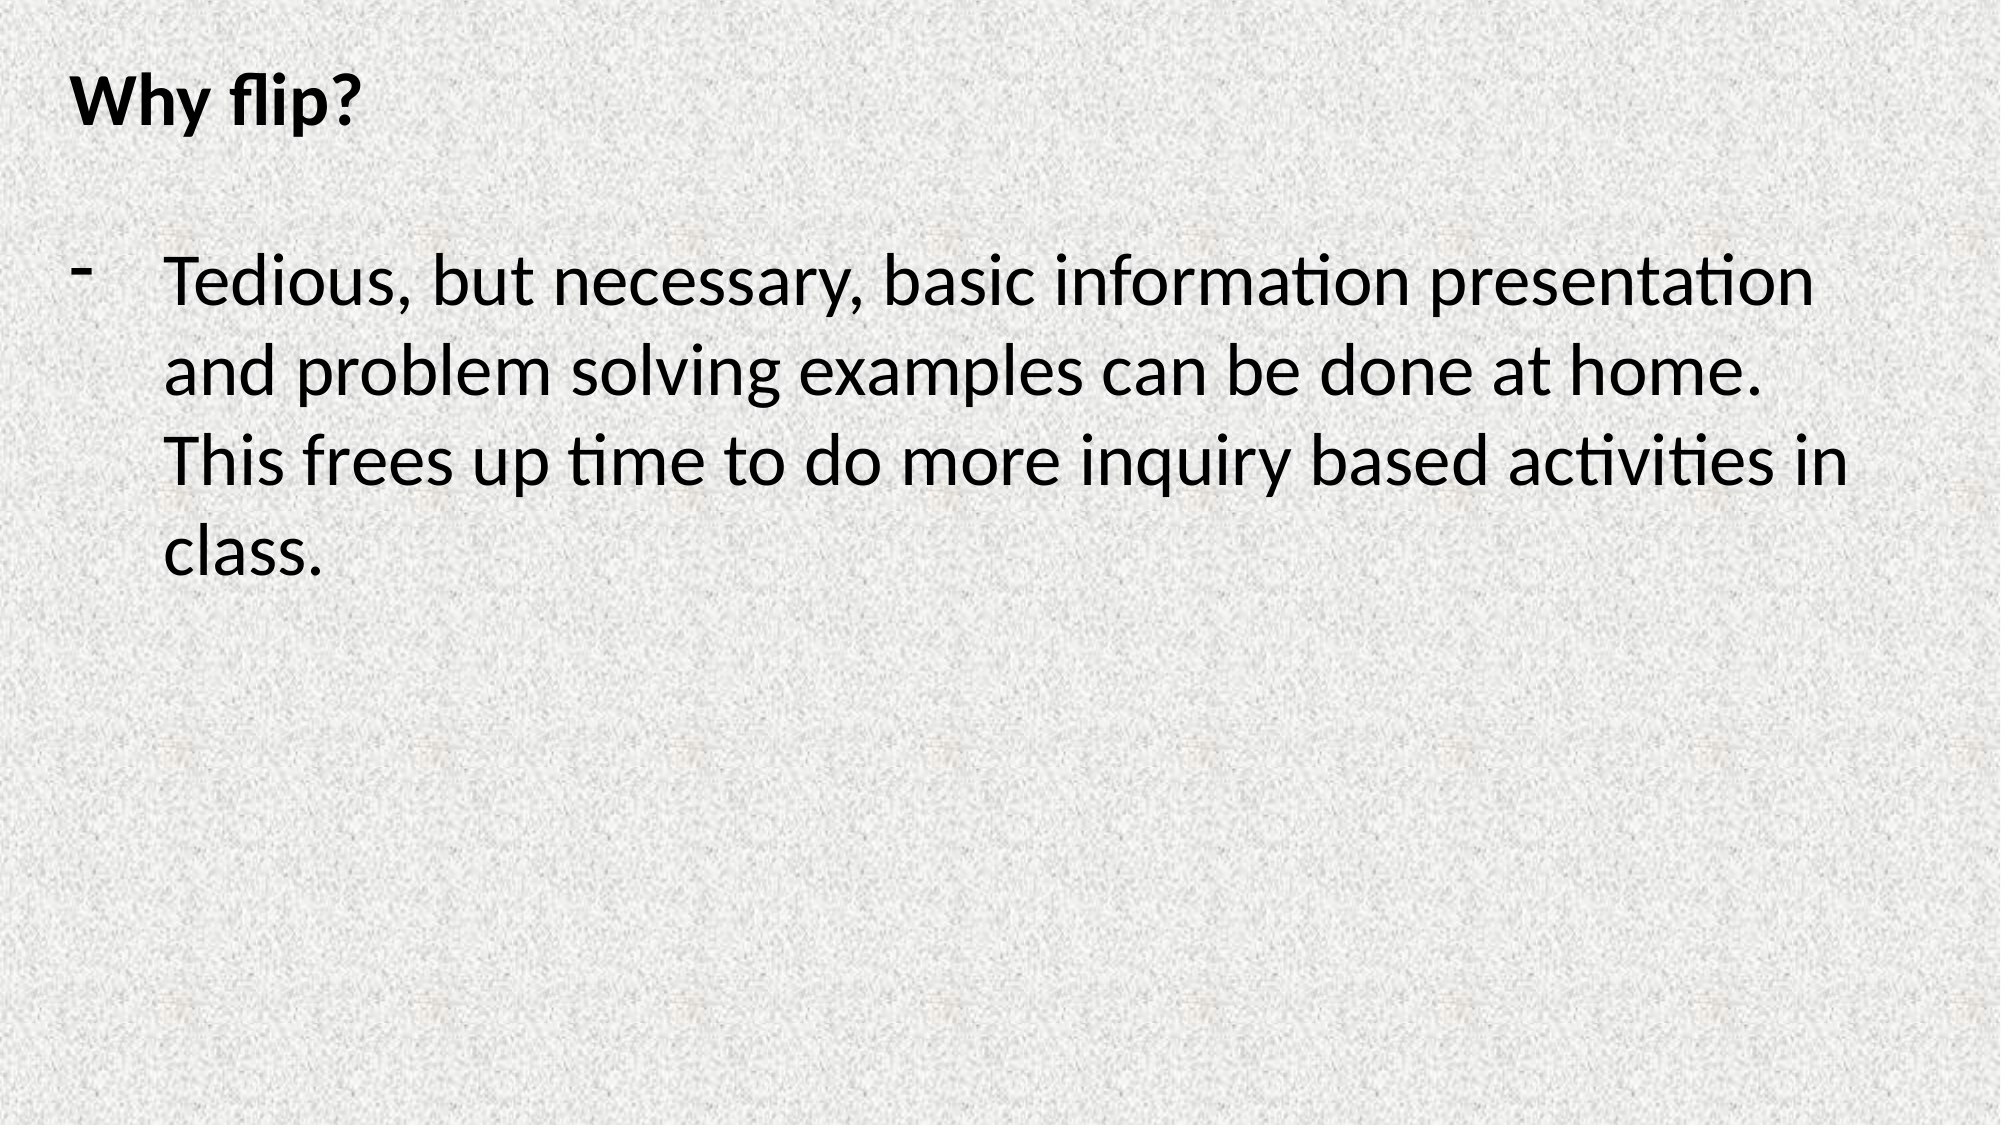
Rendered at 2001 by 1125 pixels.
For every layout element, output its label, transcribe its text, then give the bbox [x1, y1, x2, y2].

text_box Why flip? Tedious, but necessary, basic information presentation and problem solving examples can be done at home. This frees up time to do more inquiry based activities in class. [55, 42, 1920, 688]
picture [0, 0, 2001, 1125]
